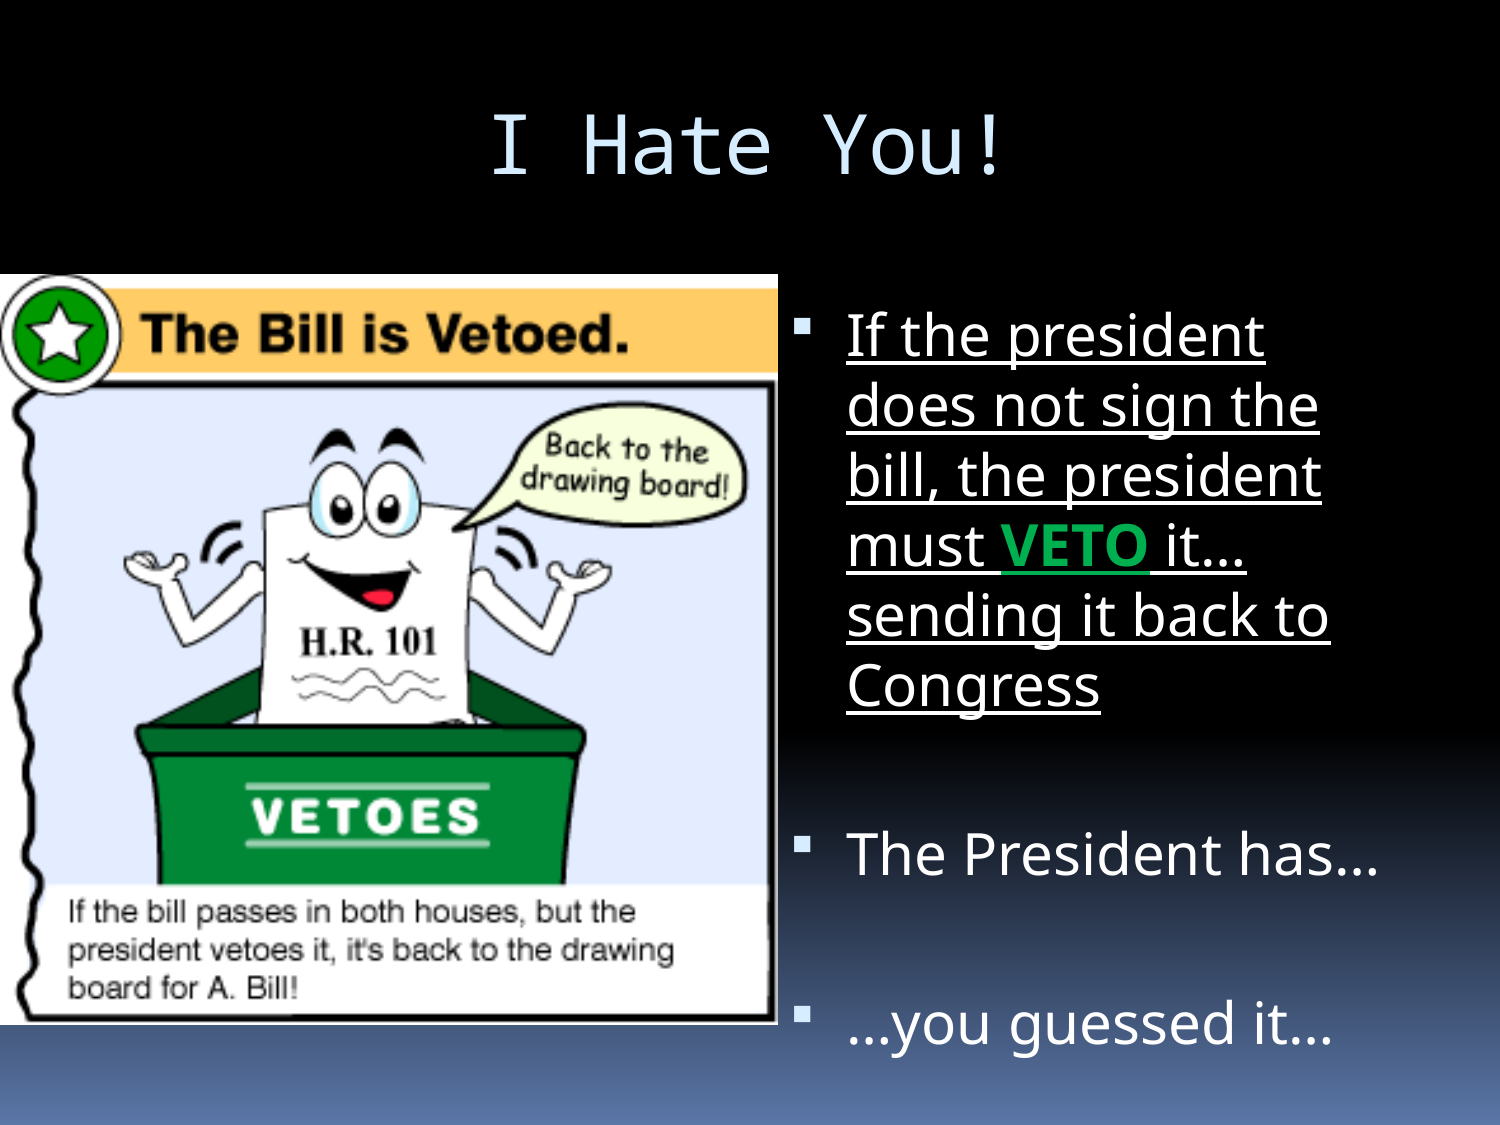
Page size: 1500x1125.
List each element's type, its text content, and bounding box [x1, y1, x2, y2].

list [0, 274, 779, 1026]
title I Hate You! [75, 83, 1425, 234]
list If the president does not sign the bill, the president must VETO it…sending it back to Congress The President has… …you guessed it… [783, 290, 1427, 1033]
